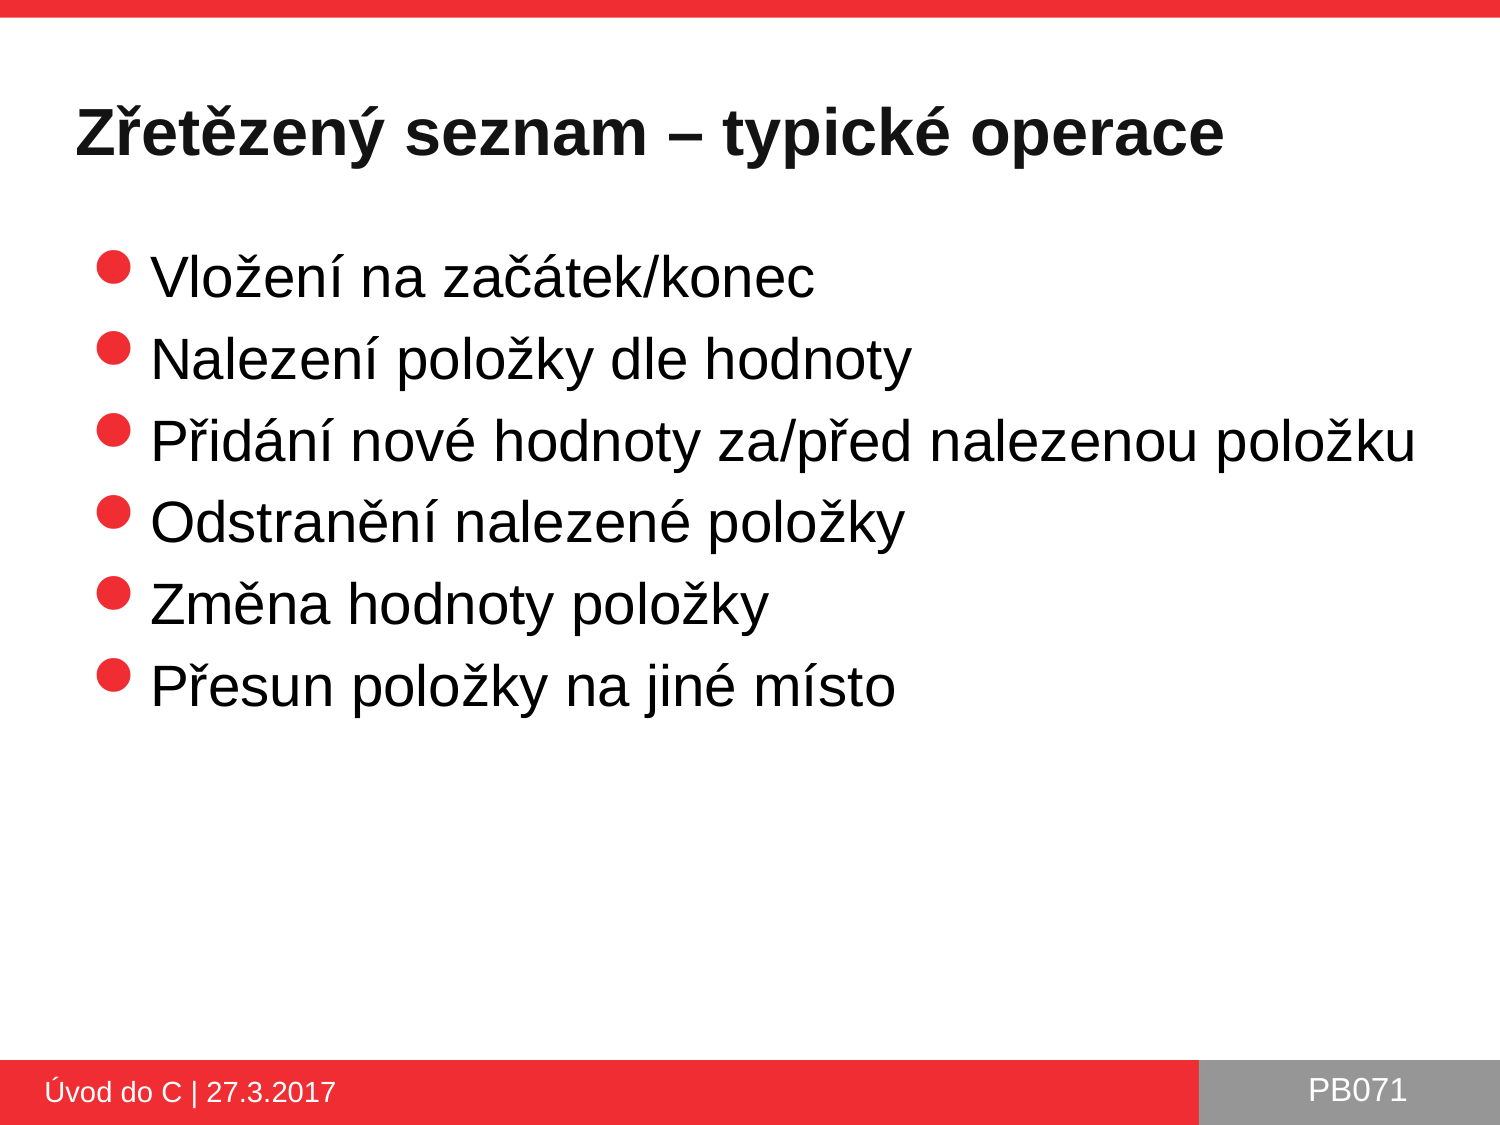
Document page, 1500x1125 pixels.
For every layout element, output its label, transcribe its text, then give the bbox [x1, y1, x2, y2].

footer Úvod do C | 27.3.2017 [29, 1065, 1199, 1125]
list Vložení na začátek/konec Nalezení položky dle hodnoty Přidání nové hodnoty za/před nalezenou položku Odstranění nalezené položky Změna hodnoty položky Přesun položky na jiné místo [76, 231, 1459, 1024]
title Zřetězený seznam – typické operace [75, 45, 1471, 208]
